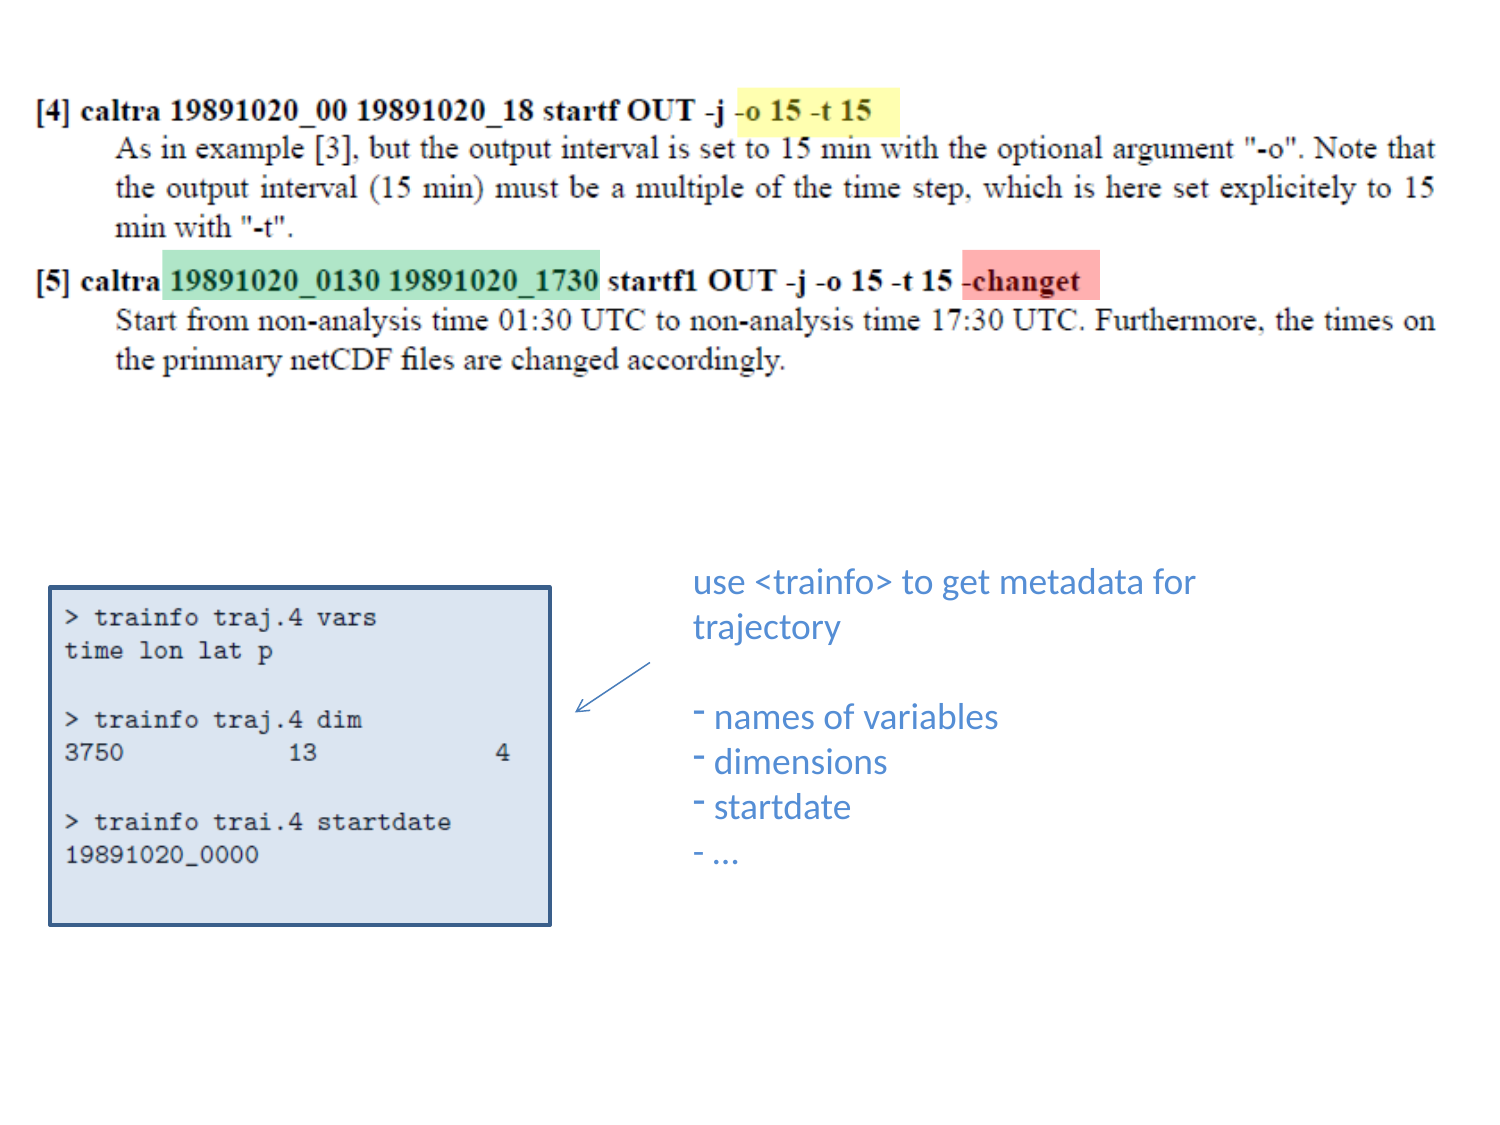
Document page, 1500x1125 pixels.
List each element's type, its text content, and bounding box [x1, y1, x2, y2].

picture [24, 87, 1476, 388]
text_box use <trainfo> to get metadata for trajectory names of variables dimensions startdate - … [678, 549, 1221, 880]
picture [49, 599, 529, 879]
text_box [48, 585, 552, 927]
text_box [574, 662, 651, 713]
